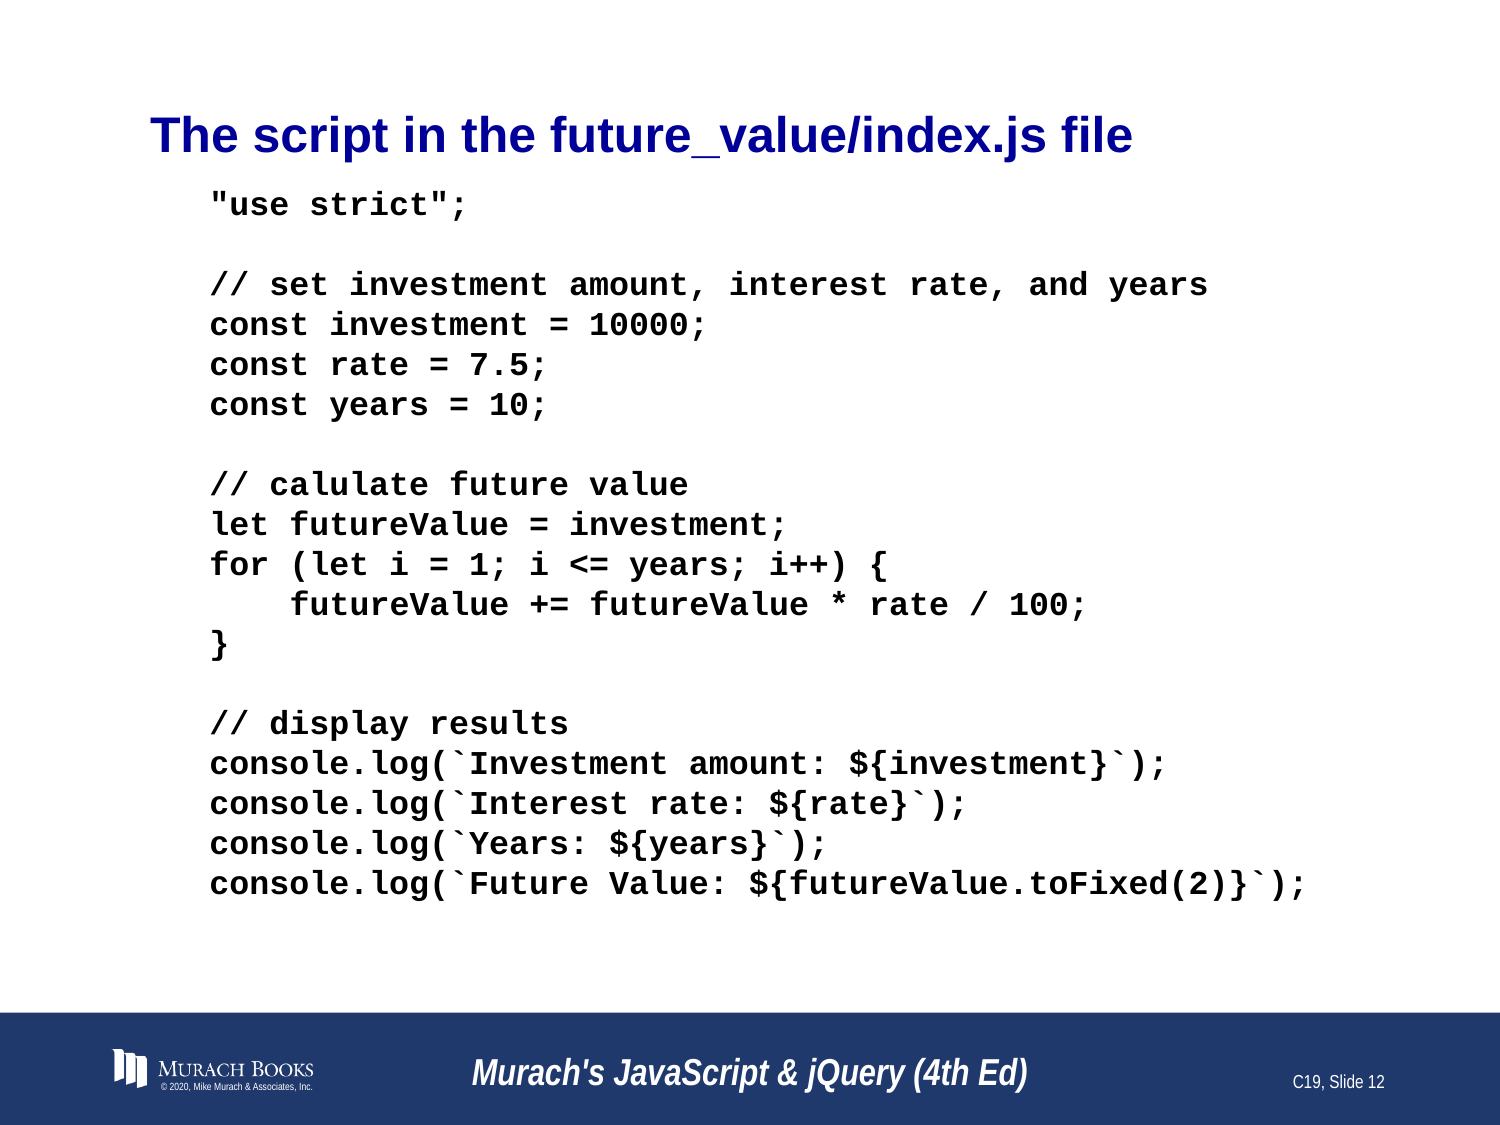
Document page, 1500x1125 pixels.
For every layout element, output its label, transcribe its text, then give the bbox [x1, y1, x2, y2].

slide_number Murach's JavaScript & jQuery (4th Ed) [463, 1025, 1050, 1100]
footer © 2020, Mike Murach & Associates, Inc. [12, 1025, 463, 1100]
list "use strict"; // set investment amount, interest rate, and years const investment = 10000; const rate = 7.5; const years = 10; // calulate future value let futureValue = investment; for (let i = 1; i <= years; i++) { futureValue += futureValue * rate / 100; } // display results console.log(`Investment amount: ${investment}`); console.log(`Interest rate: ${rate}`); console.log(`Years: ${years}`); console.log(`Future Value: ${futureValue.toFixed(2)}`); [137, 174, 1350, 975]
title The script in the future_value/index.js file [150, 102, 1350, 164]
slide_number C19, Slide 12 [1087, 1025, 1400, 1100]
